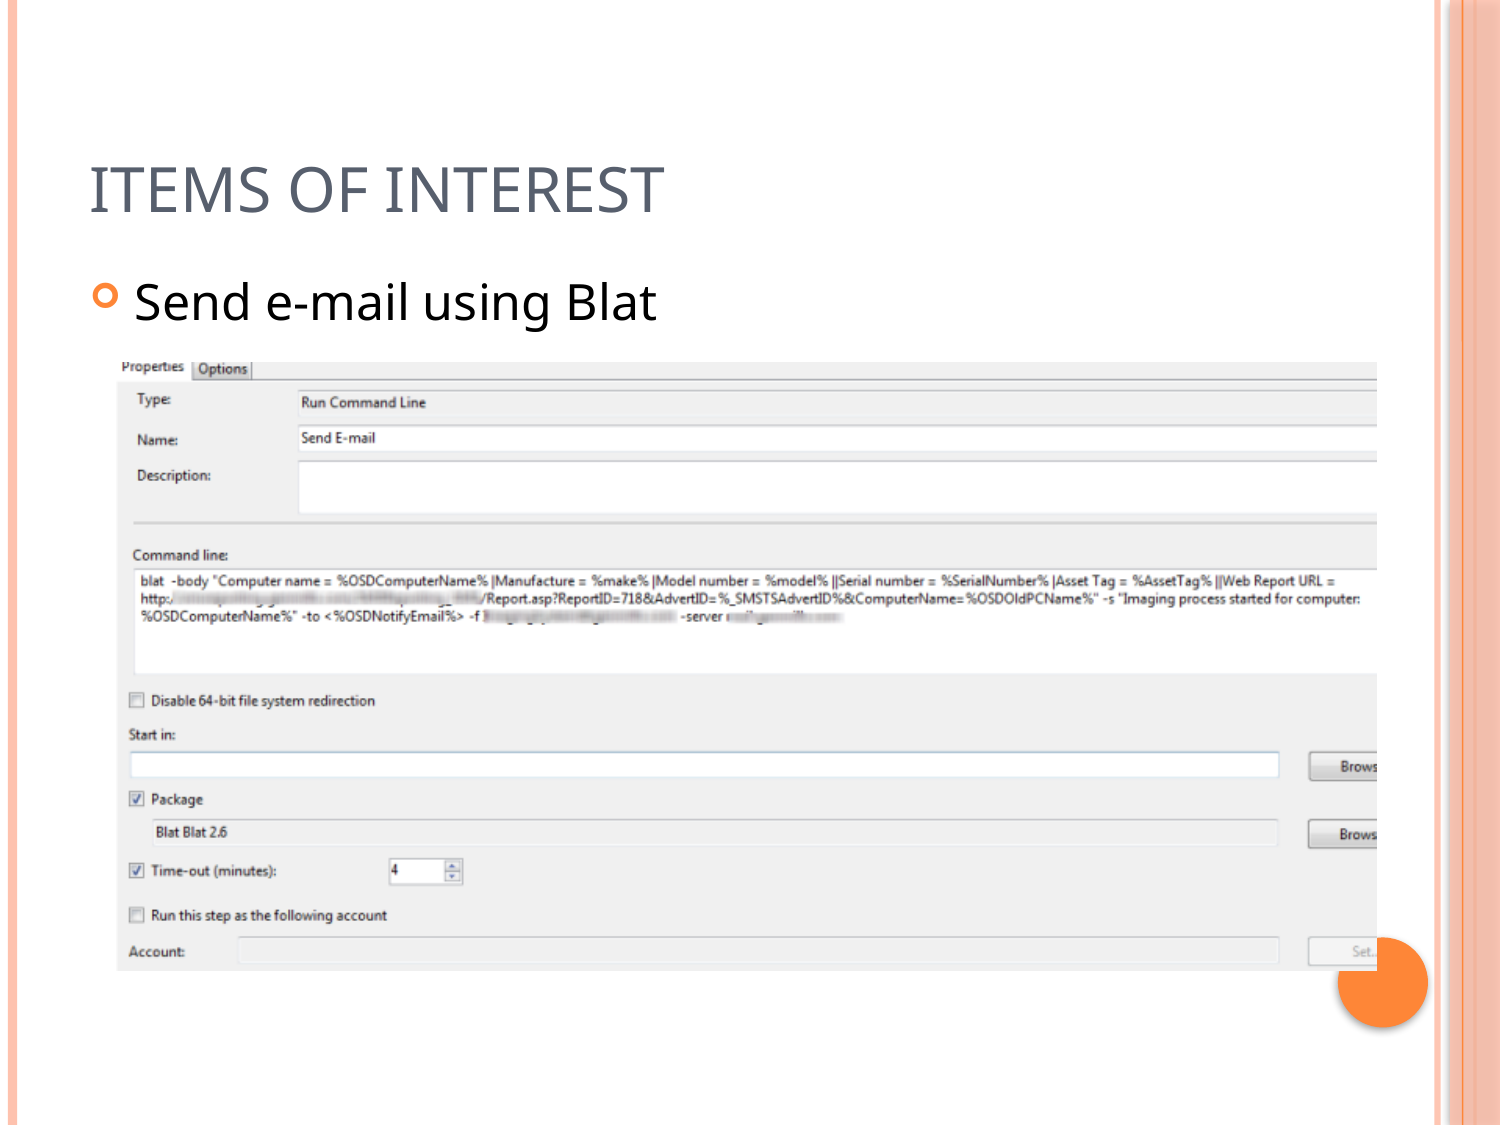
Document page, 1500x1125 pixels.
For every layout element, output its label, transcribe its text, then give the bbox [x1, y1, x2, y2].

title Items of interest [75, 45, 1300, 233]
picture [115, 361, 1377, 971]
list Send e-mail using Blat [75, 262, 1300, 1062]
